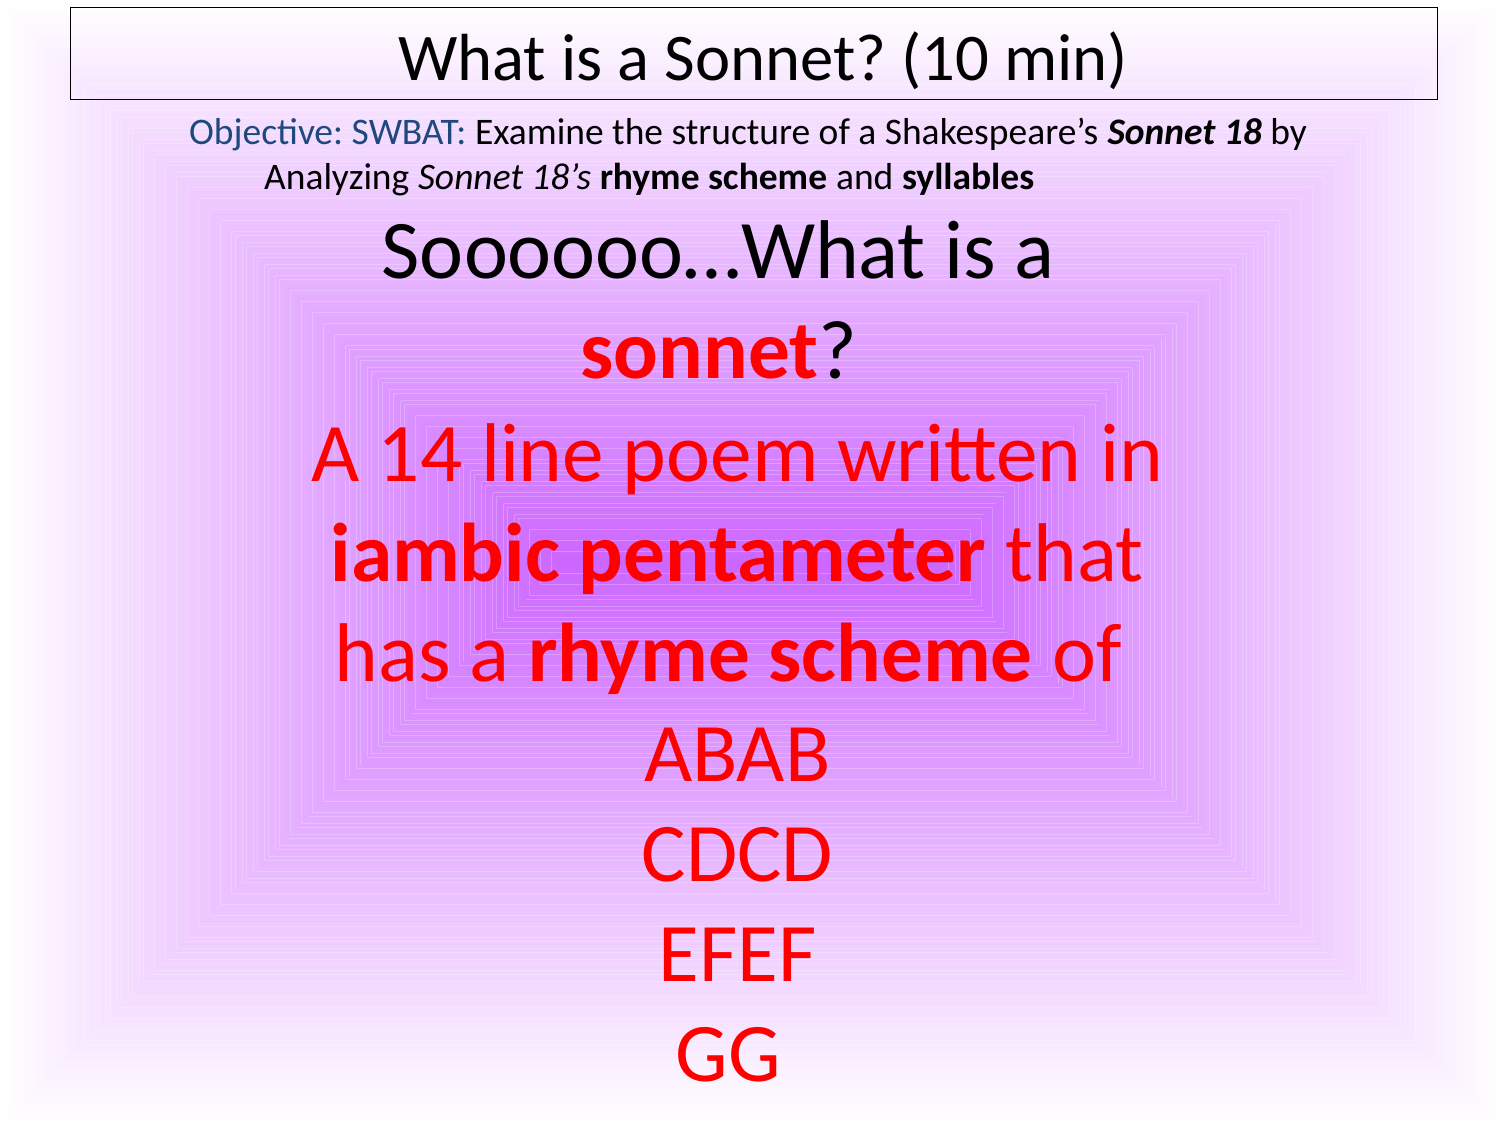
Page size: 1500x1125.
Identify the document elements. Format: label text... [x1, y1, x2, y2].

title What is a Sonnet? (10 min) [70, 7, 1438, 100]
text_box Objective: SWBAT: Examine the structure of a Shakespeare’s Sonnet 18 by Analyzing Sonnet 18’s rhyme scheme and syllables [70, 99, 1413, 250]
text_box A 14 line poem written in iambic pentameter that has a rhyme scheme of ABAB CDCD EFEF GG [262, 390, 1213, 1106]
text_box Soooooo…What is a sonnet? [324, 187, 1113, 390]
